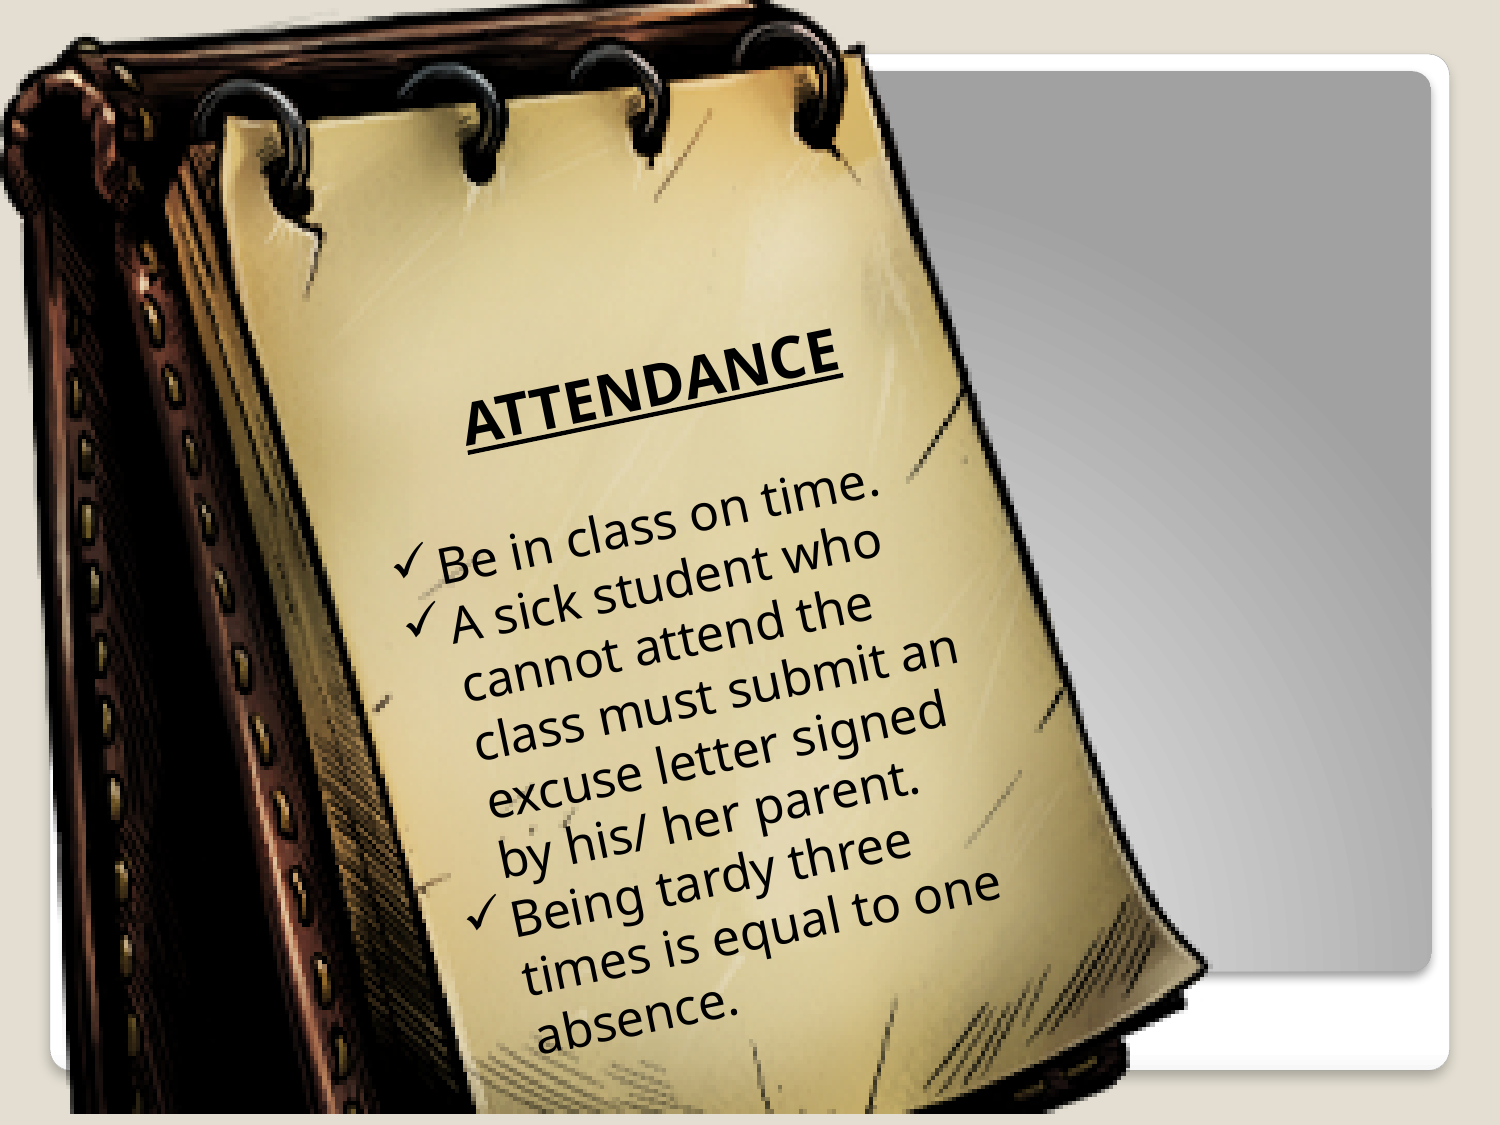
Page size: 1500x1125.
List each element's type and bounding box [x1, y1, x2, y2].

list [0, 0, 1213, 1115]
